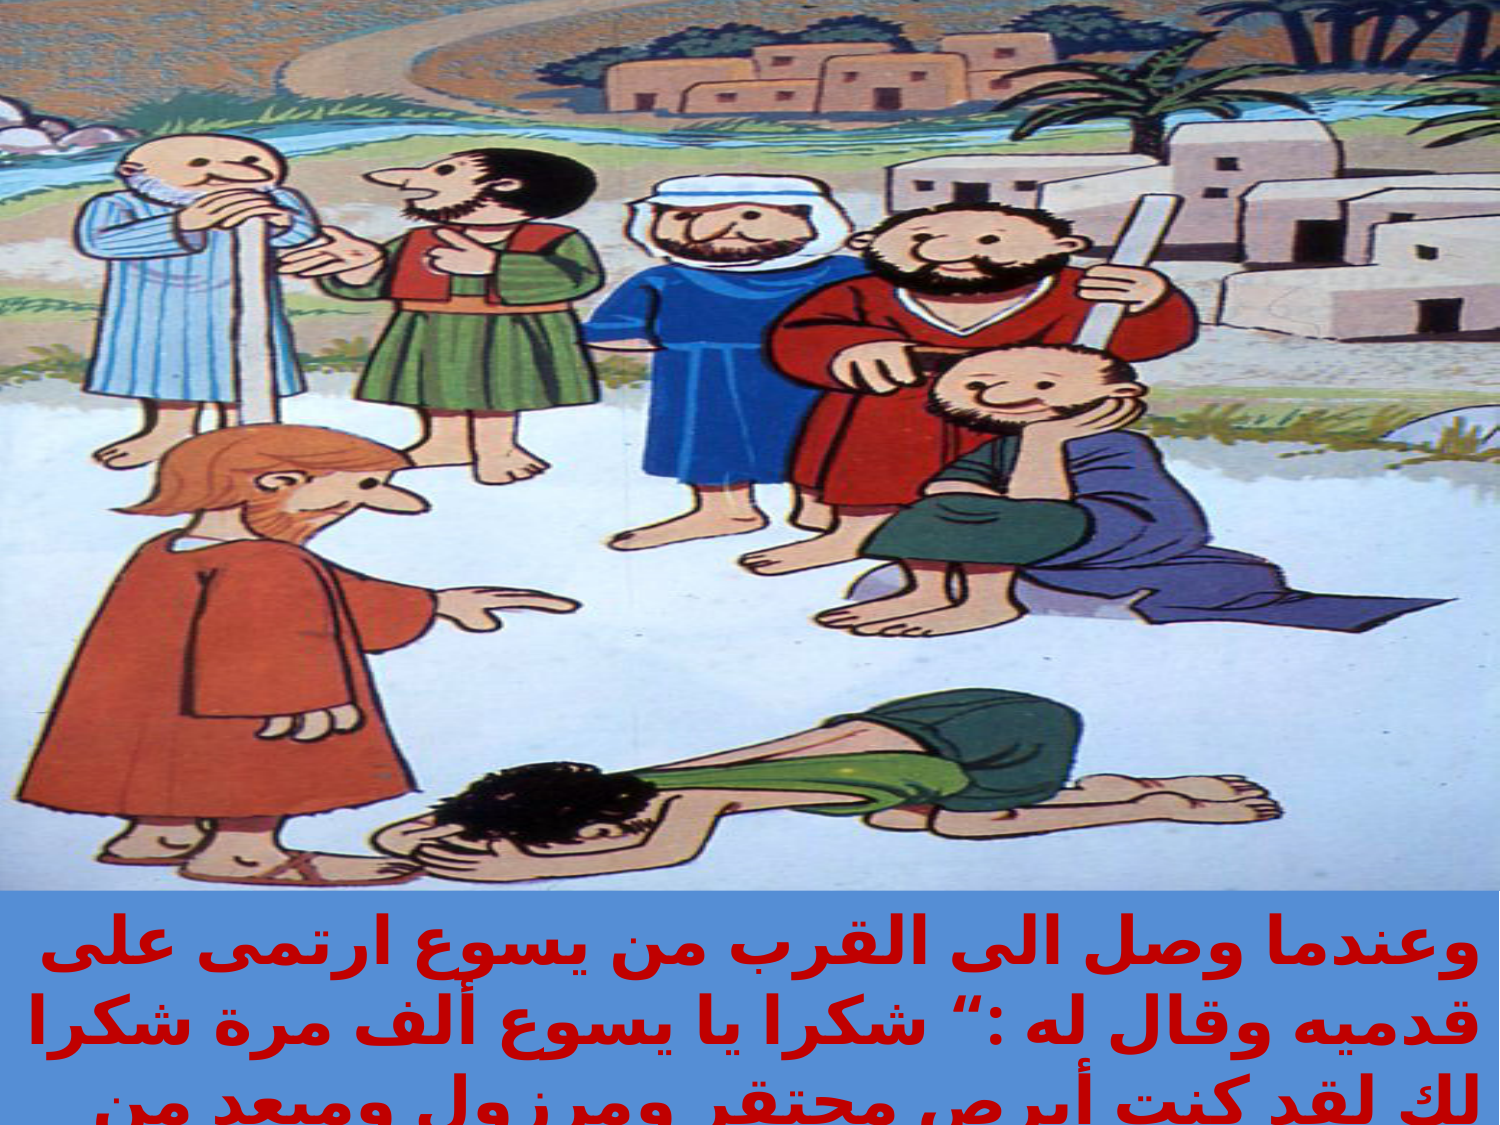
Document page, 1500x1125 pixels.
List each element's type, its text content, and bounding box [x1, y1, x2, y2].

text_box وعندما وصل الى القرب من يسوع ارتمى على قدميه وقال له :“ شكرا يا يسوع ألف مرة شكرا لك لقد كنت أبرص محتقر ومرزول ومبعد من كل البشر أما الآن فقد شفيت بفضلك شكرا لك“ [0, 899, 1499, 1125]
picture [0, 0, 1500, 891]
